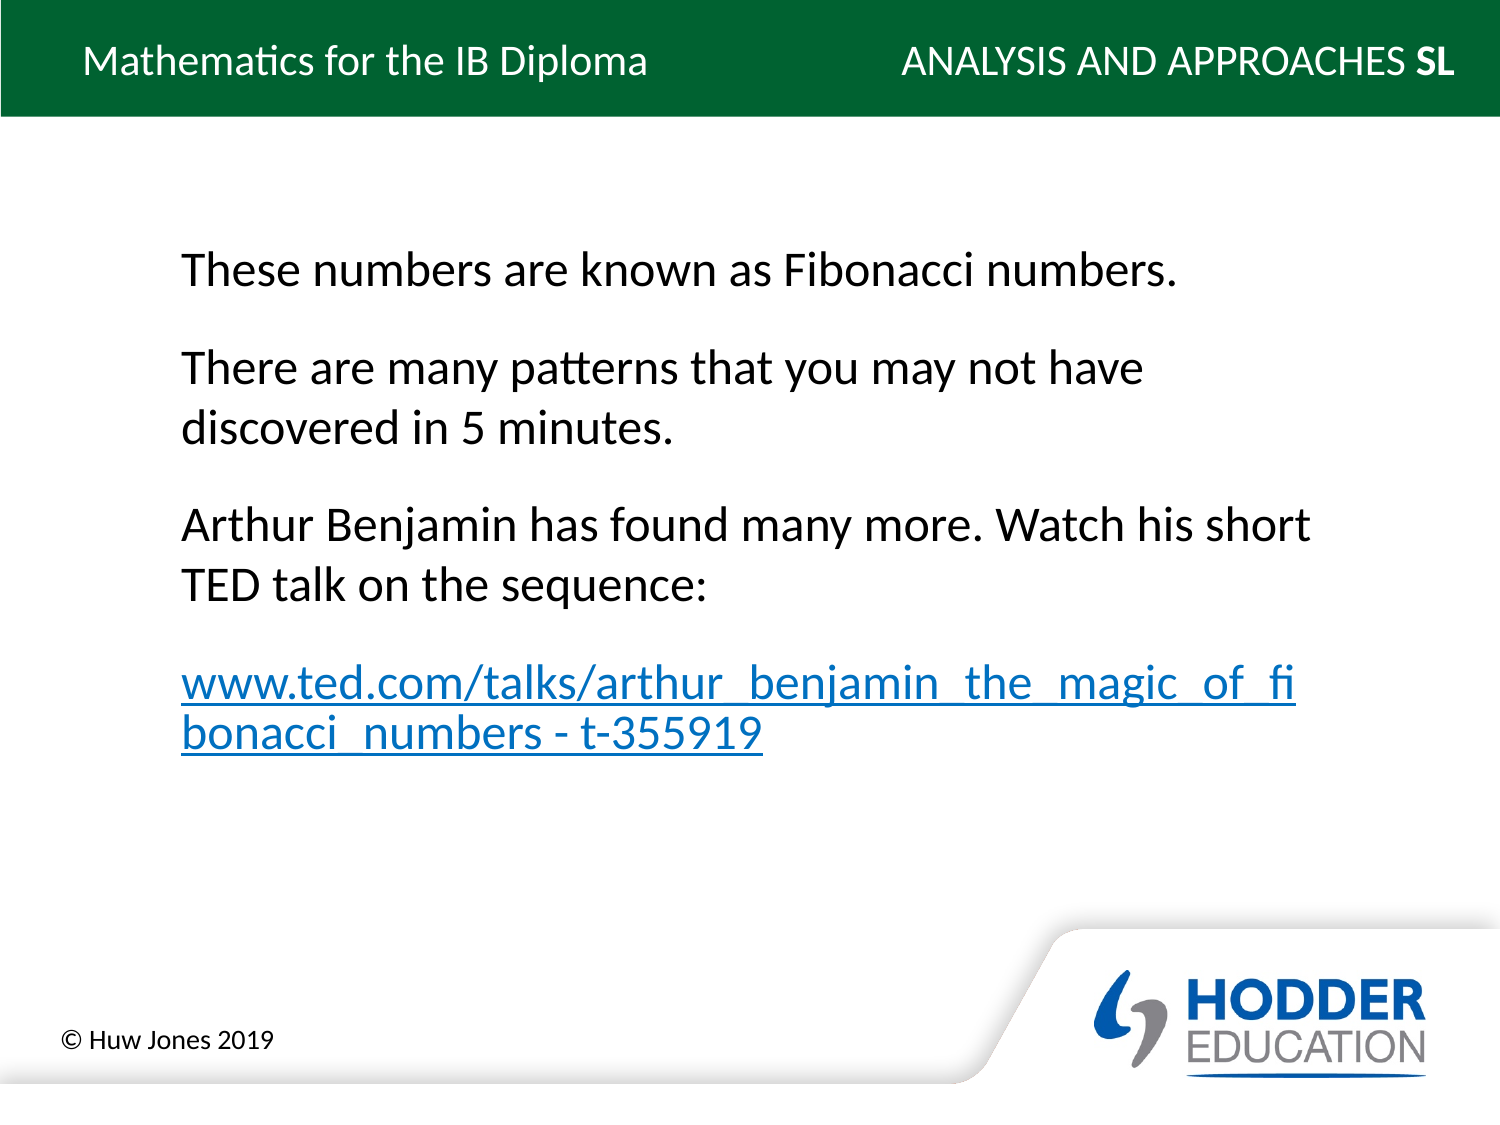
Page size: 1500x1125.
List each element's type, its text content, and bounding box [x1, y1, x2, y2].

text_box These numbers are known as Fibonacci numbers. There are many patterns that you may not have discovered in 5 minutes. Arthur Benjamin has found many more. Watch his short TED talk on the sequence: www.ted.com/talks/arthur_benjamin_the_magic_of_fibonacci_numbers - t-355919 [181, 236, 1319, 710]
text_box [0, 893, 1500, 1125]
text_box Mathematics for the IB Diploma ANALYSIS AND APPROACHES SL [0, 0, 1500, 118]
